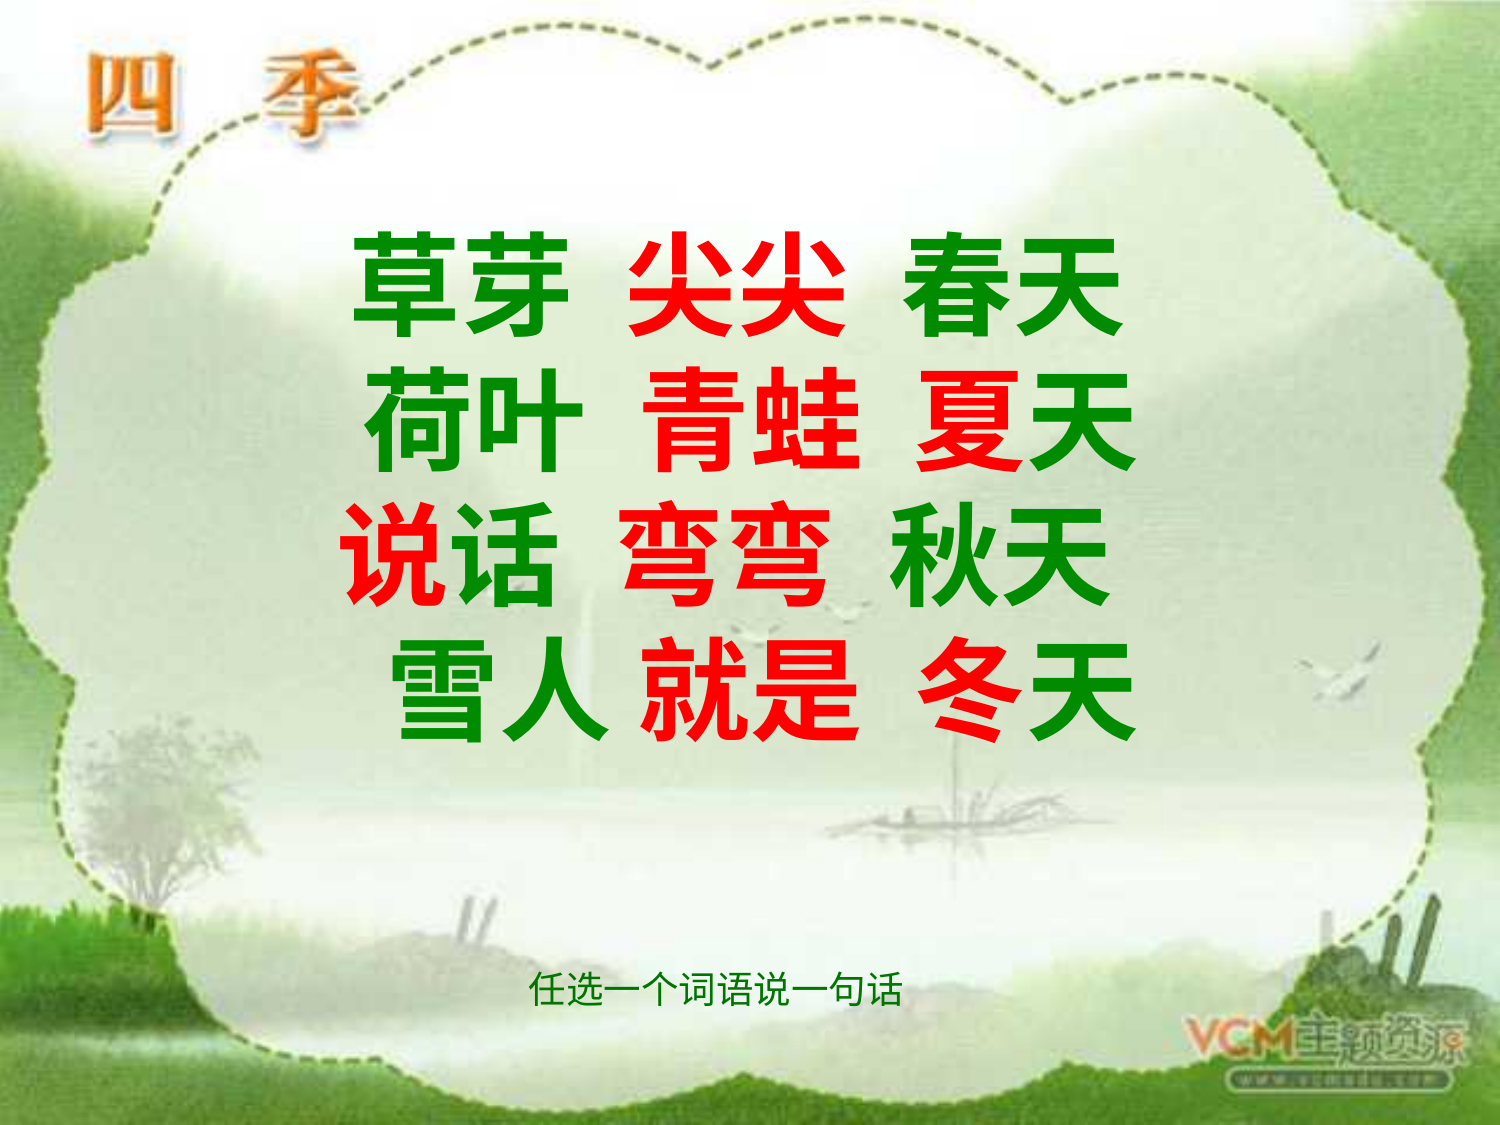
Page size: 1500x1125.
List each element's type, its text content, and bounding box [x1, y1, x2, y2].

title 草芽 尖尖 春天 荷叶 青蛙 夏天 说话 弯弯 秋天 雪人 就是 冬天 [112, 99, 1388, 870]
text_box 任选一个词语说一句话 [513, 958, 1046, 1019]
picture [0, 0, 1500, 1125]
